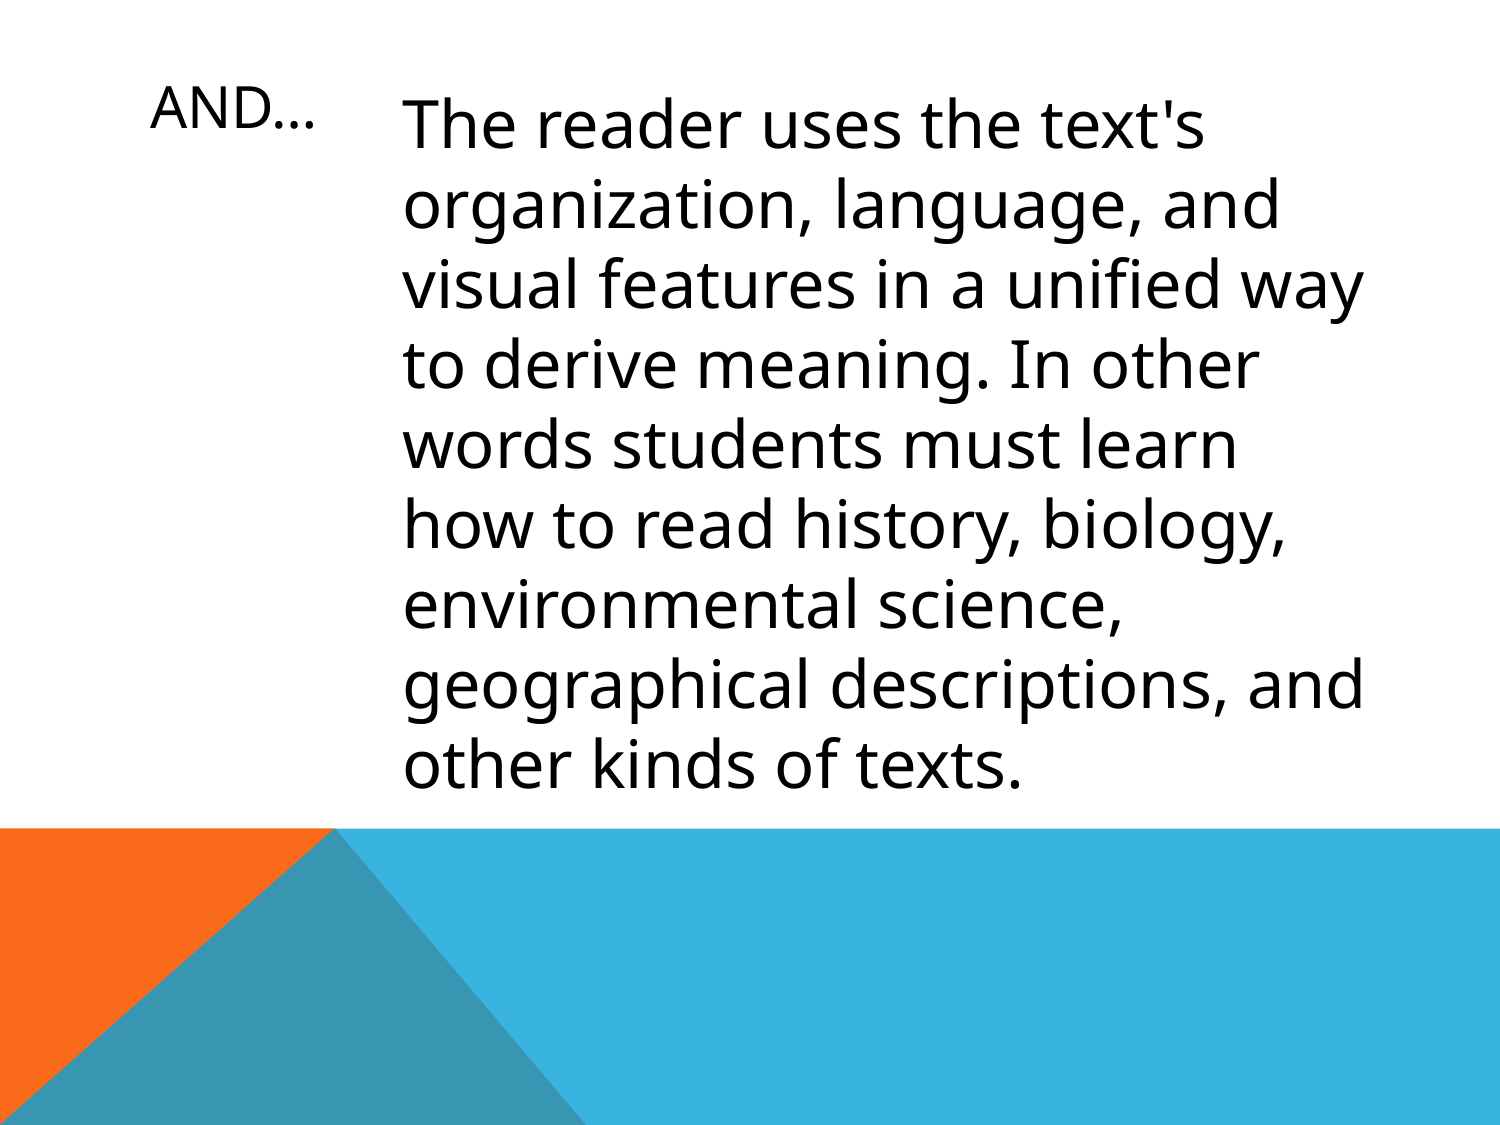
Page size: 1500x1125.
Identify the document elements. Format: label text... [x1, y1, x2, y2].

text_box The reader uses the text's organization, language, and visual features in a unified way to derive meaning. In other words students must learn how to read history, biology, environmental science, geographical descriptions, and other kinds of texts. [387, 74, 1450, 810]
title And… [135, 60, 1369, 150]
